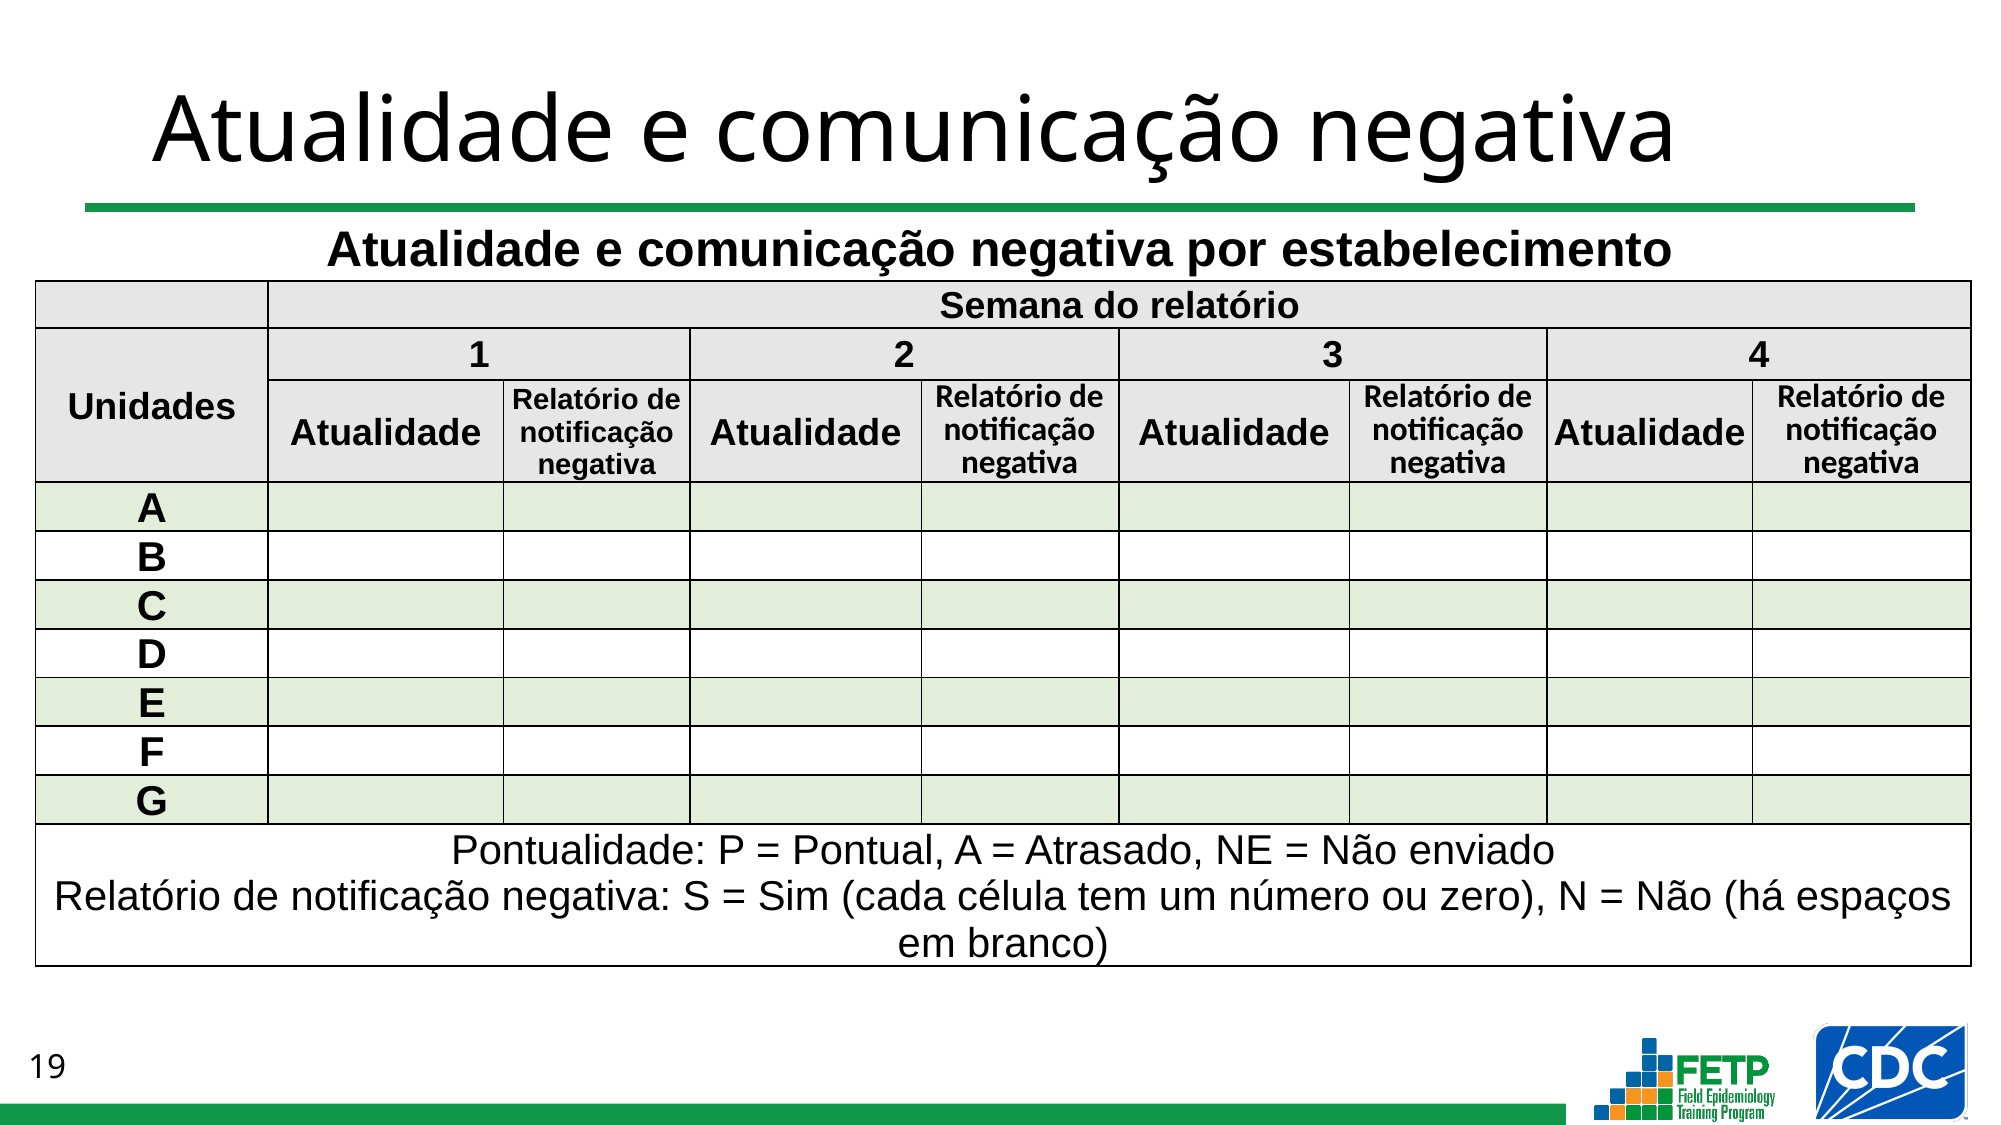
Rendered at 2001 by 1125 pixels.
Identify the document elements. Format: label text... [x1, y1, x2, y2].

table_cell D [36, 630, 267, 677]
table_cell [922, 532, 1118, 579]
table_cell [1350, 630, 1546, 677]
table_cell [1548, 776, 1752, 823]
table_cell [1120, 532, 1349, 579]
table_cell [691, 727, 921, 774]
table_cell [269, 776, 503, 823]
table_cell [922, 776, 1118, 823]
table_cell [269, 727, 503, 774]
table_cell [1753, 727, 1970, 774]
table_cell [691, 483, 921, 530]
table_cell [1753, 630, 1970, 677]
table_cell [1350, 483, 1546, 530]
table_cell B [36, 532, 267, 579]
table_cell [1548, 630, 1752, 677]
table_cell [922, 678, 1118, 725]
table_cell [1548, 532, 1752, 579]
table_cell [1120, 776, 1349, 823]
picture [1813, 1023, 1968, 1122]
table_cell [504, 630, 689, 677]
table_cell Atualidade [269, 381, 503, 481]
table_cell [691, 776, 921, 823]
table_cell [1350, 532, 1546, 579]
table_cell [1350, 776, 1546, 823]
table_cell F [36, 727, 267, 774]
table_cell [1120, 727, 1349, 774]
table_cell [1350, 581, 1546, 628]
table_cell [922, 630, 1118, 677]
table_cell Atualidade [1548, 381, 1752, 481]
table_header Semana do relatório [269, 282, 1970, 327]
table_cell 2 [691, 329, 1118, 379]
table_cell Atualidade [1120, 381, 1349, 481]
table_cell [1120, 678, 1349, 725]
table_cell [1753, 776, 1970, 823]
table_cell [504, 581, 689, 628]
table_cell 1 [269, 329, 689, 379]
table_cell Pontualidade: P = Pontual, A = Atrasado, NE = Não enviado Relatório de notificação negativa: S = Sim (cada célula tem um número ou zero), N = Não (há espaços em branco) [36, 825, 1970, 965]
table_cell [269, 630, 503, 677]
picture [1594, 1038, 1775, 1122]
table_header [36, 282, 267, 327]
table_cell C [36, 581, 267, 628]
table_cell [922, 727, 1118, 774]
table_cell Relatório de notificação negativa [1350, 381, 1546, 481]
table_cell Unidades [36, 329, 267, 481]
table_cell [269, 678, 503, 725]
table_cell [269, 532, 503, 579]
table_cell [691, 581, 921, 628]
table_cell [1753, 483, 1970, 530]
table_cell [1753, 581, 1970, 628]
table_cell [1350, 727, 1546, 774]
table_cell [1753, 532, 1970, 579]
table_cell [1548, 483, 1752, 530]
table_cell G [36, 776, 267, 823]
table_cell Relatório de notificação negativa [1753, 381, 1970, 481]
table_cell [504, 727, 689, 774]
table_cell [504, 776, 689, 823]
table_cell [691, 678, 921, 725]
table_cell 3 [1120, 329, 1546, 379]
table_cell Atualidade [691, 381, 921, 481]
table_cell [1120, 630, 1349, 677]
table_cell [922, 581, 1118, 628]
table_cell [691, 630, 921, 677]
table_cell E [36, 678, 267, 725]
table_cell [504, 483, 689, 530]
table_cell [1350, 678, 1546, 725]
table_cell [1120, 483, 1349, 530]
table_cell Relatório de notificação negativa [504, 381, 689, 481]
table_cell [1120, 581, 1349, 628]
table_cell A [36, 483, 267, 530]
table_cell 4 [1548, 329, 1970, 379]
title Atualidade e comunicação negativa [137, 75, 1863, 207]
table_cell Relatório de notificação negativa [922, 381, 1118, 481]
table_cell [1753, 678, 1970, 725]
table_cell [1548, 581, 1752, 628]
table_cell [269, 483, 503, 530]
table_cell [269, 581, 503, 628]
table_cell [922, 483, 1118, 530]
text_box Atualidade e comunicação negativa por estabelecimento [144, 209, 1856, 285]
table_cell [691, 532, 921, 579]
table_cell [504, 678, 689, 725]
table_cell [504, 532, 689, 579]
table_cell [1548, 727, 1752, 774]
table_cell [1548, 678, 1752, 725]
